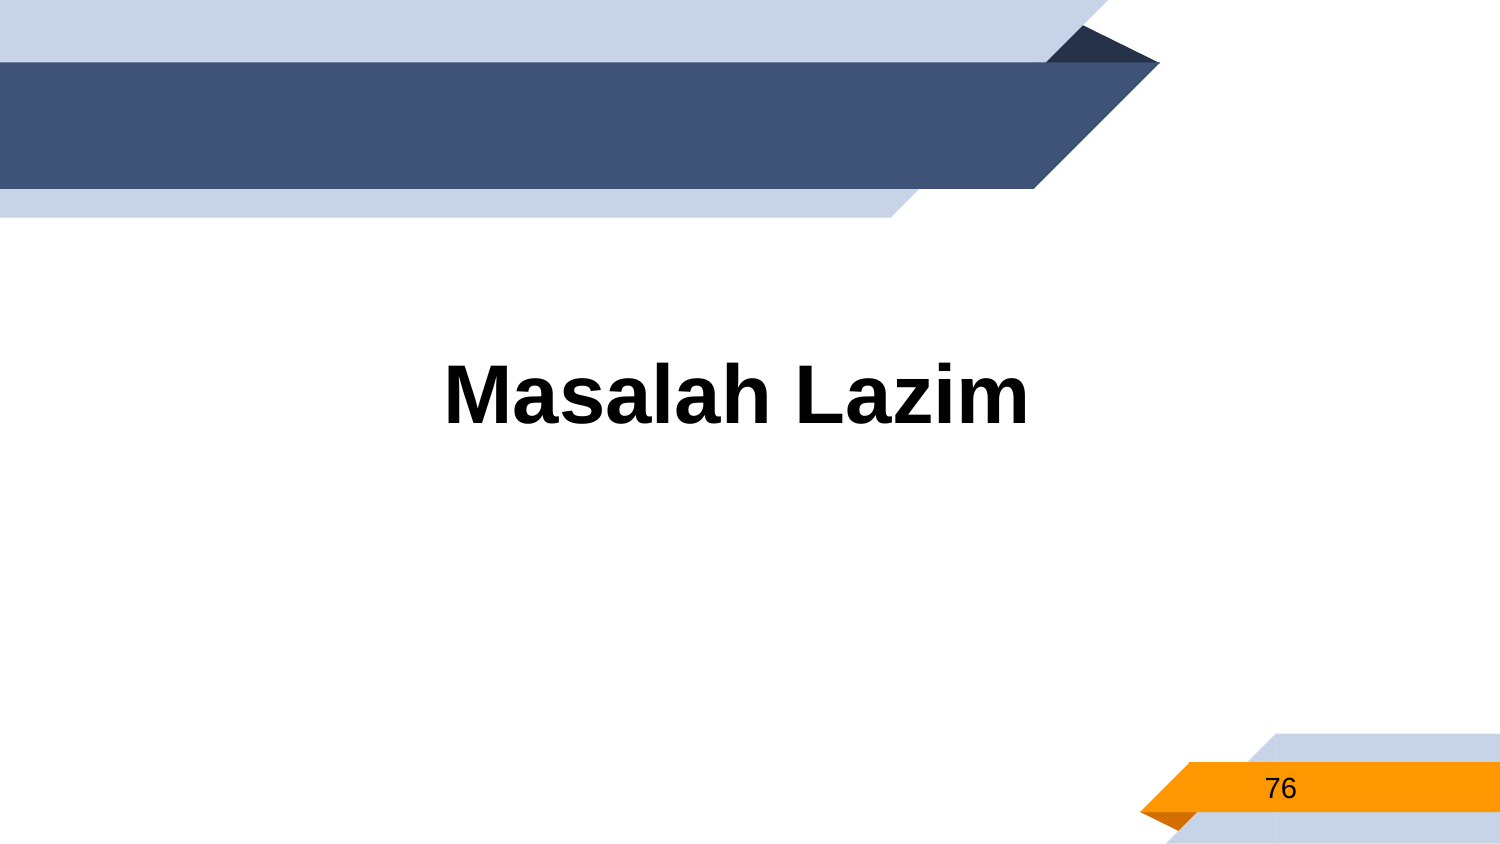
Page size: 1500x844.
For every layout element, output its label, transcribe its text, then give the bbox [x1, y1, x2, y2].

slide_number 76 [1249, 760, 1494, 813]
text_box Masalah Lazim [173, 357, 1302, 424]
